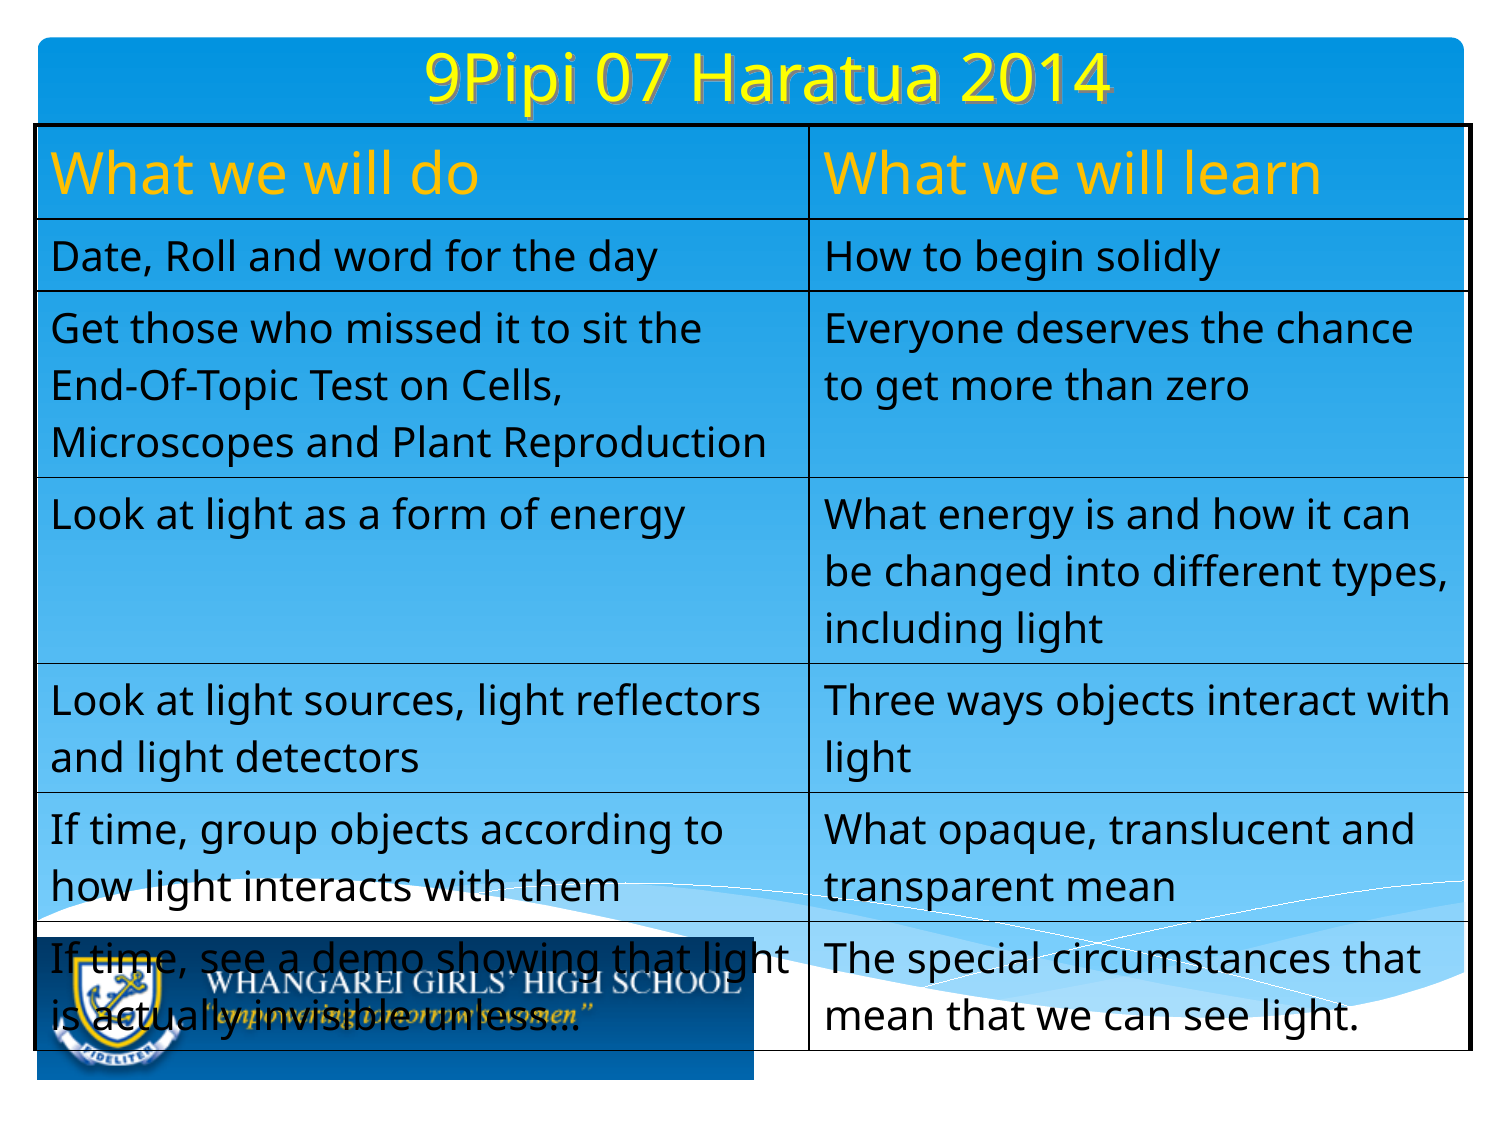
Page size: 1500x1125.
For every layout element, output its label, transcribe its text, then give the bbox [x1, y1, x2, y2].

table_cell Look at light as a form of energy [37, 478, 808, 663]
table_cell What opaque, translucent and transparent mean [810, 793, 1468, 921]
table_cell How to begin solidly [810, 220, 1468, 290]
table_header What we will do [37, 127, 808, 218]
table_cell Look at light sources, light reflectors and light detectors [37, 664, 808, 792]
table_cell If time, group objects according to how light interacts with them [37, 793, 808, 921]
table_header What we will learn [810, 127, 1468, 218]
table_cell What energy is and how it can be changed into different types, including light [810, 478, 1468, 663]
picture [37, 937, 754, 1080]
table_cell Everyone deserves the chance to get more than zero [810, 292, 1468, 477]
table_cell Date, Roll and word for the day [37, 220, 808, 290]
table_cell Get those who missed it to sit the End-Of-Topic Test on Cells, Microscopes and Plant Reproduction [37, 292, 808, 477]
text_box 9Pipi 07 Haratua 2014 [162, 24, 1375, 123]
table_cell If time, see a demo showing that light is actually invisible unless… [37, 922, 808, 1050]
table_cell Three ways objects interact with light [810, 664, 1468, 792]
table_cell The special circumstances that mean that we can see light. [810, 922, 1468, 1050]
